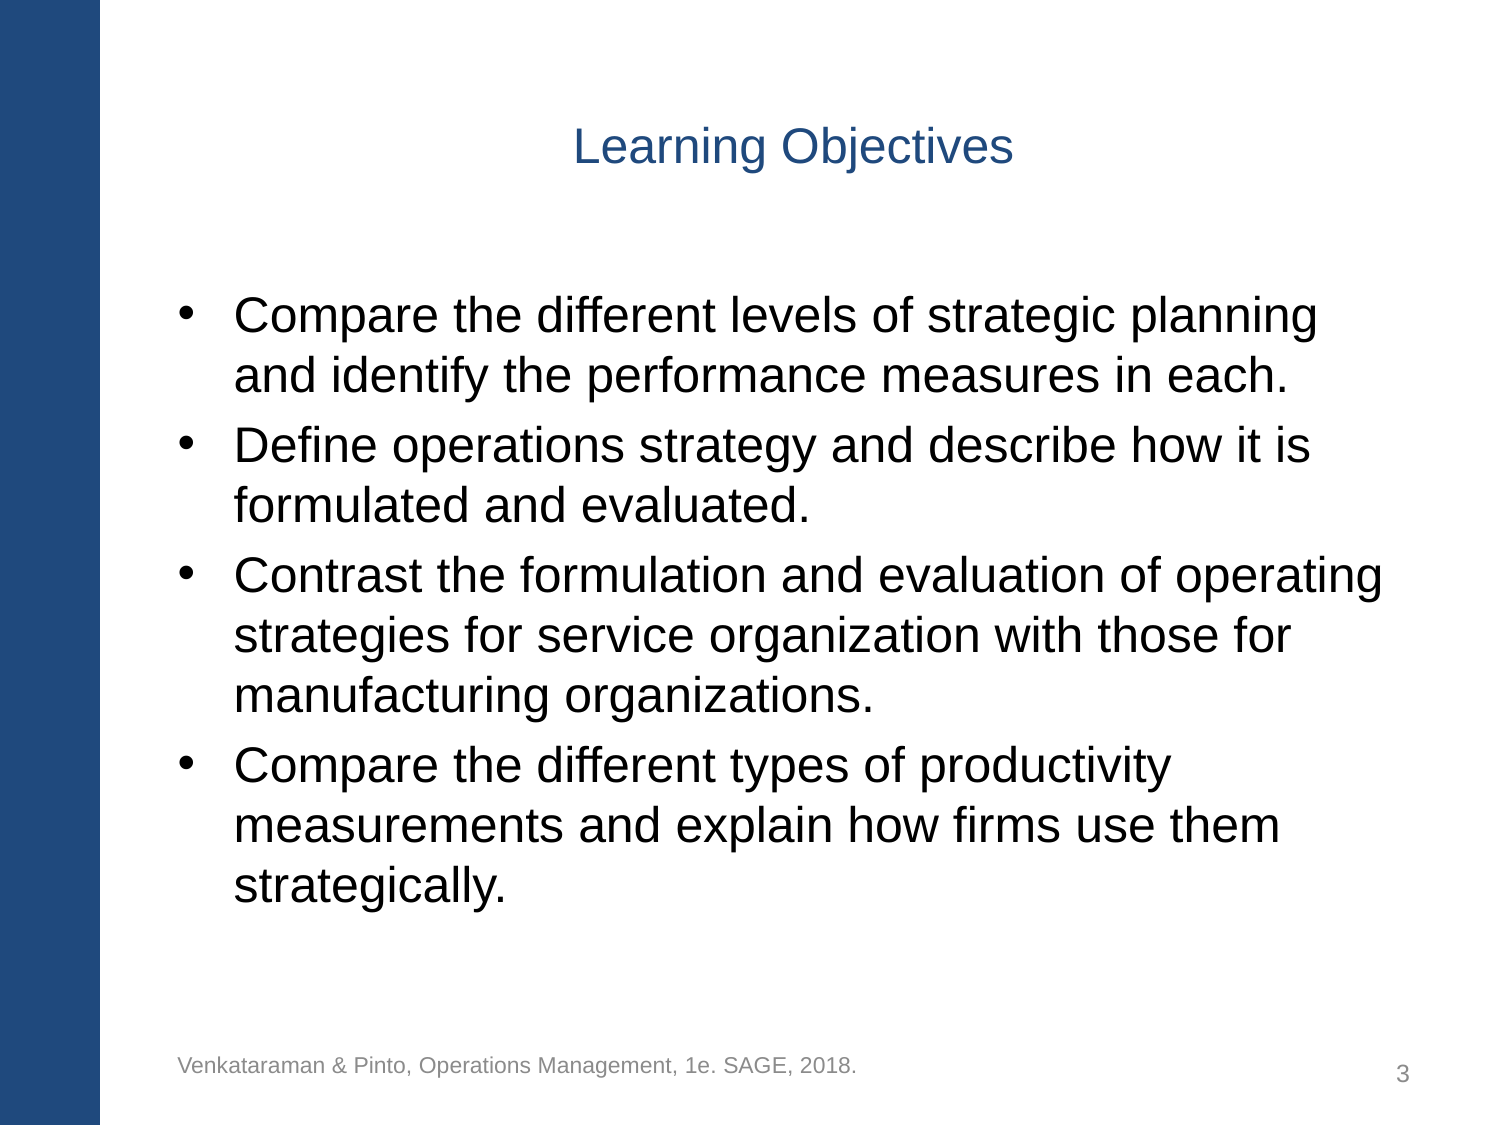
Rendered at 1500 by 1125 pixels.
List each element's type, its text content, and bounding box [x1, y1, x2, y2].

title Learning Objectives [162, 50, 1425, 238]
footer Venkataraman & Pinto, Operations Management, 1e. SAGE, 2018. [162, 1042, 1313, 1103]
slide_number 3 [1350, 1042, 1425, 1103]
list Compare the different levels of strategic planning and identify the performance measures in each. Define operations strategy and describe how it is formulated and evaluated. Contrast the formulation and evaluation of operating strategies for service organization with those for manufacturing organizations. Compare the different types of productivity measurements and explain how firms use them strategically. [162, 275, 1425, 1005]
